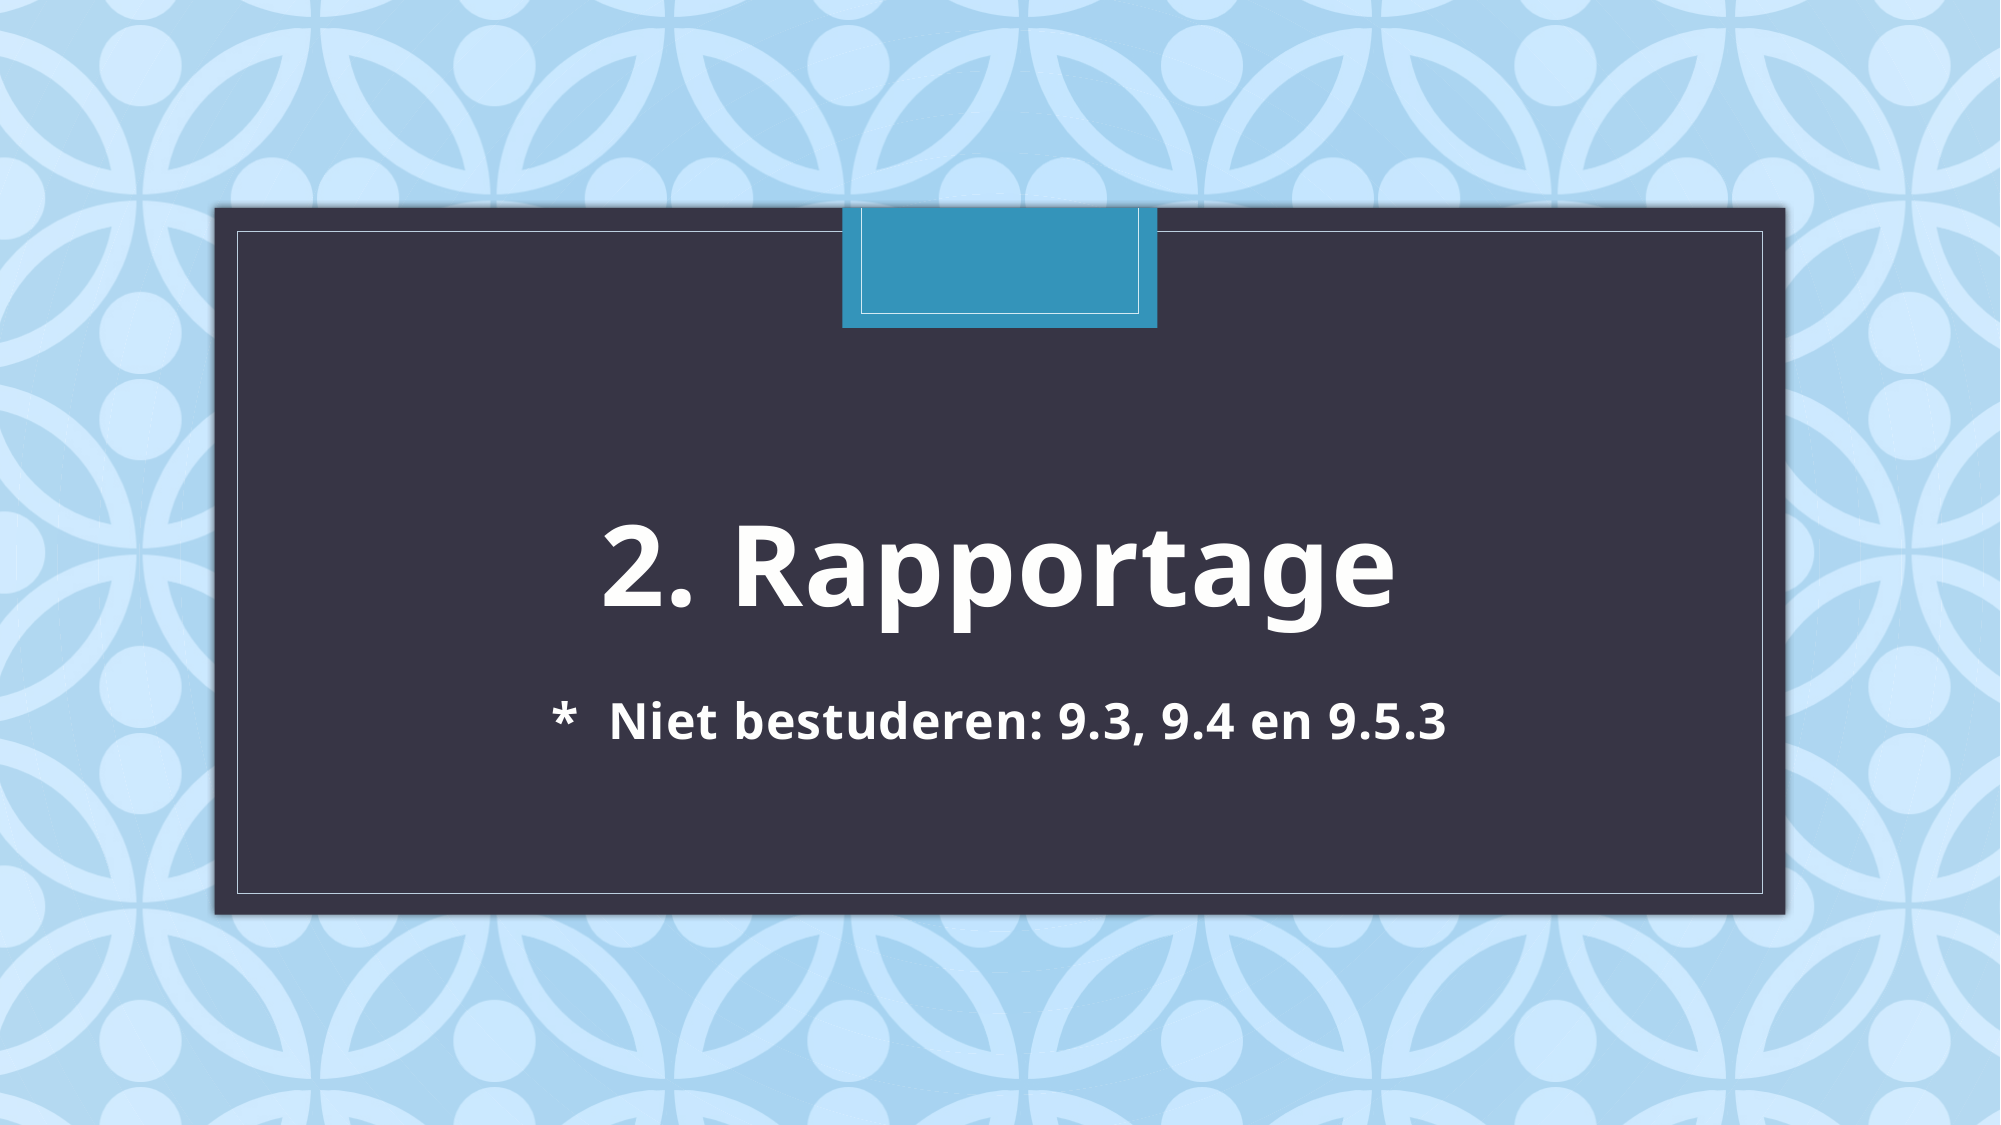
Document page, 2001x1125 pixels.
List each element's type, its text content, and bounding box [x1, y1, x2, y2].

text_box 2. Rapportage * Niet bestuderen: 9.3, 9.4 en 9.5.3 [536, 486, 1464, 817]
